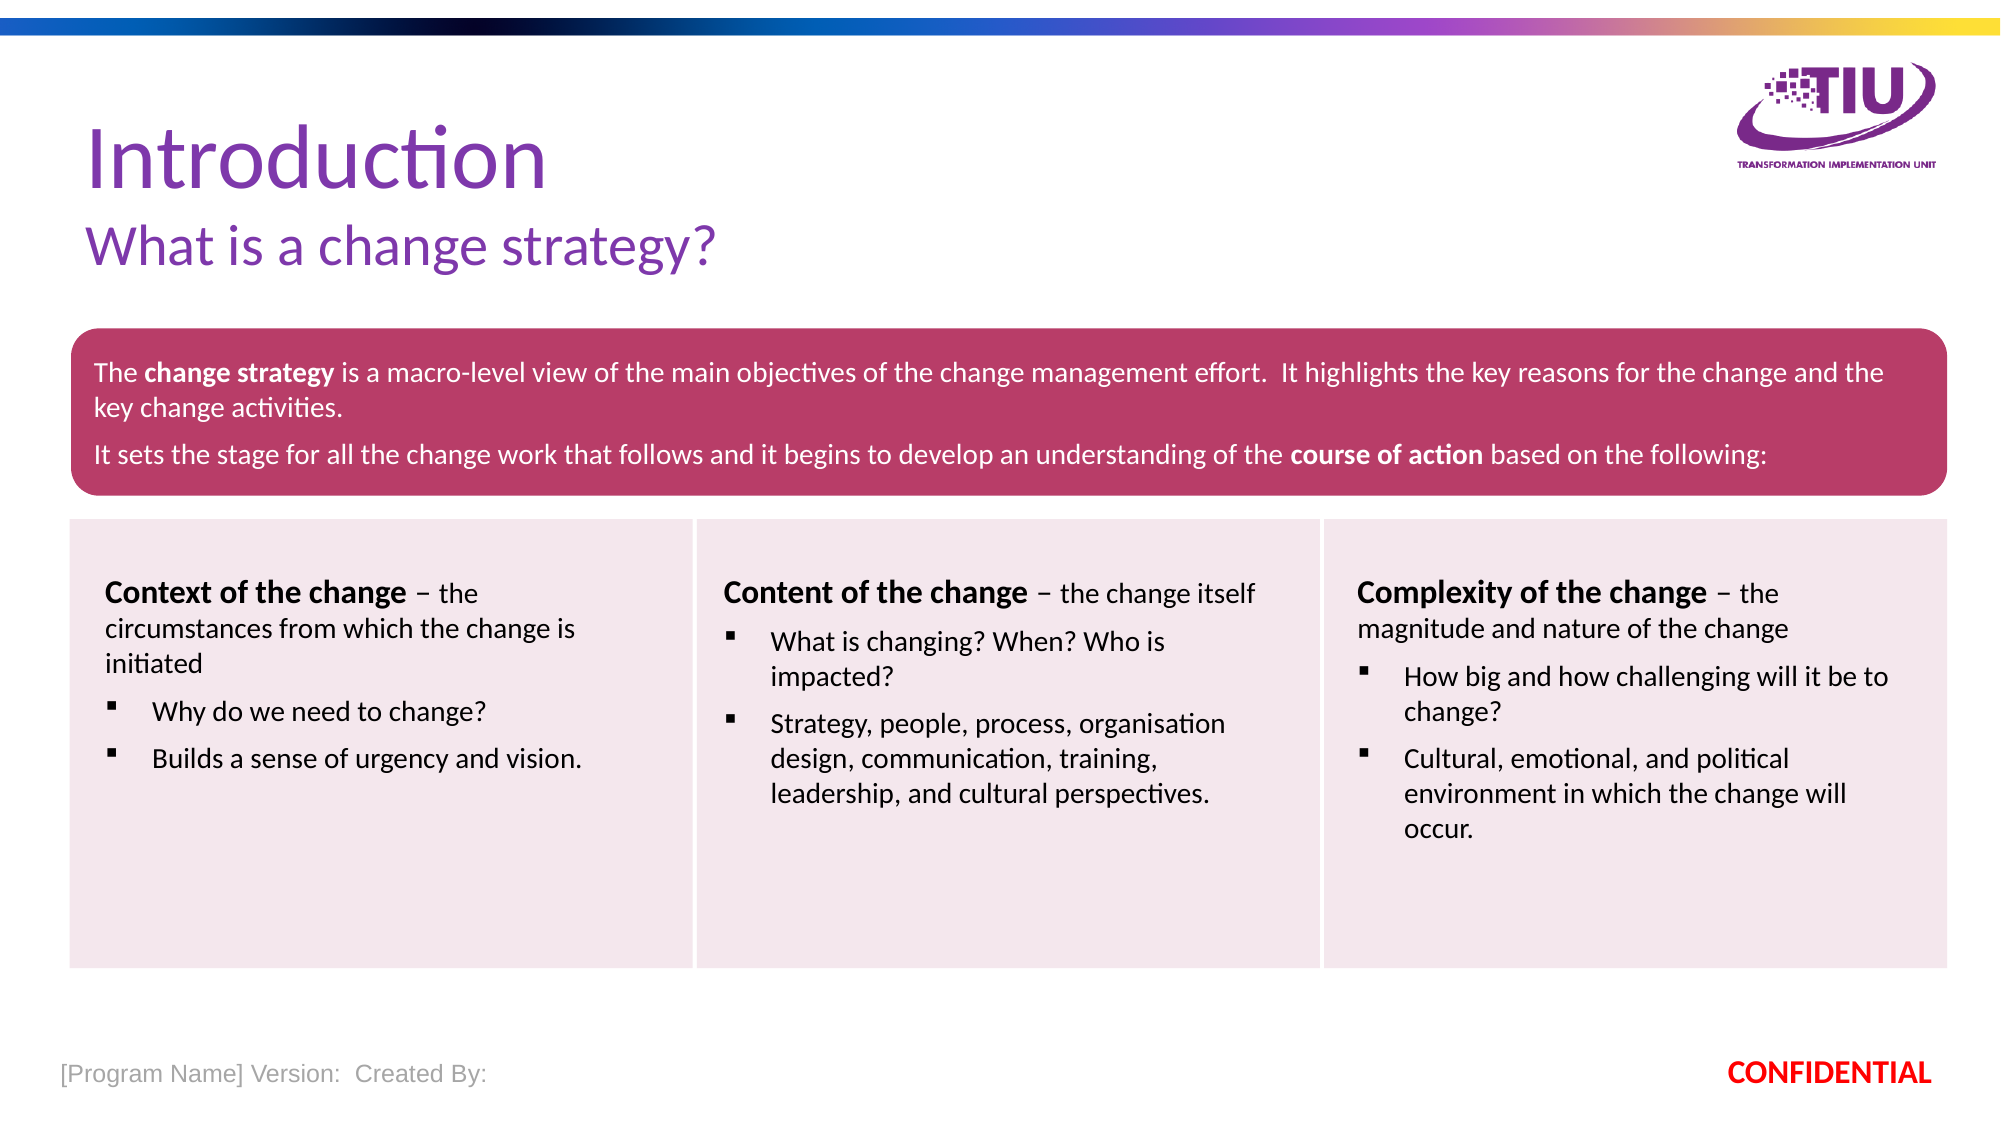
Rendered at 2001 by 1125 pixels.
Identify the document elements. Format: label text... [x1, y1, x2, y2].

text_box Complexity of the change – the magnitude and nature of the change How big and how challenging will it be to change? Cultural, emotional, and political environment in which the change will occur. [1342, 562, 1910, 852]
picture [0, 0, 2001, 1125]
text_box [1324, 519, 1948, 969]
text_box CONFIDENTIAL [1563, 1042, 1948, 1098]
text_box Context of the change – the circumstances from which the change is initiated Why do we need to change? Builds a sense of urgency and vision. [90, 562, 646, 782]
text_box [69, 519, 693, 969]
text_box [696, 519, 1320, 969]
text_box [Program Name] Version: Created By: [0, 1042, 549, 1103]
text_box The change strategy is a macro-level view of the main objectives of the change management effort. It highlights the key reasons for the change and the key change activities. It sets the stage for all the change work that follows and it begins to develop an understanding of the course of action based on the following: [71, 328, 1948, 496]
text_box Content of the change – the change itself What is changing? When? Who is impacted? Strategy, people, process, organisation design, communication, training, leadership, and cultural perspectives. [708, 562, 1287, 817]
text_box Introduction What is a change strategy? [71, 90, 1690, 285]
